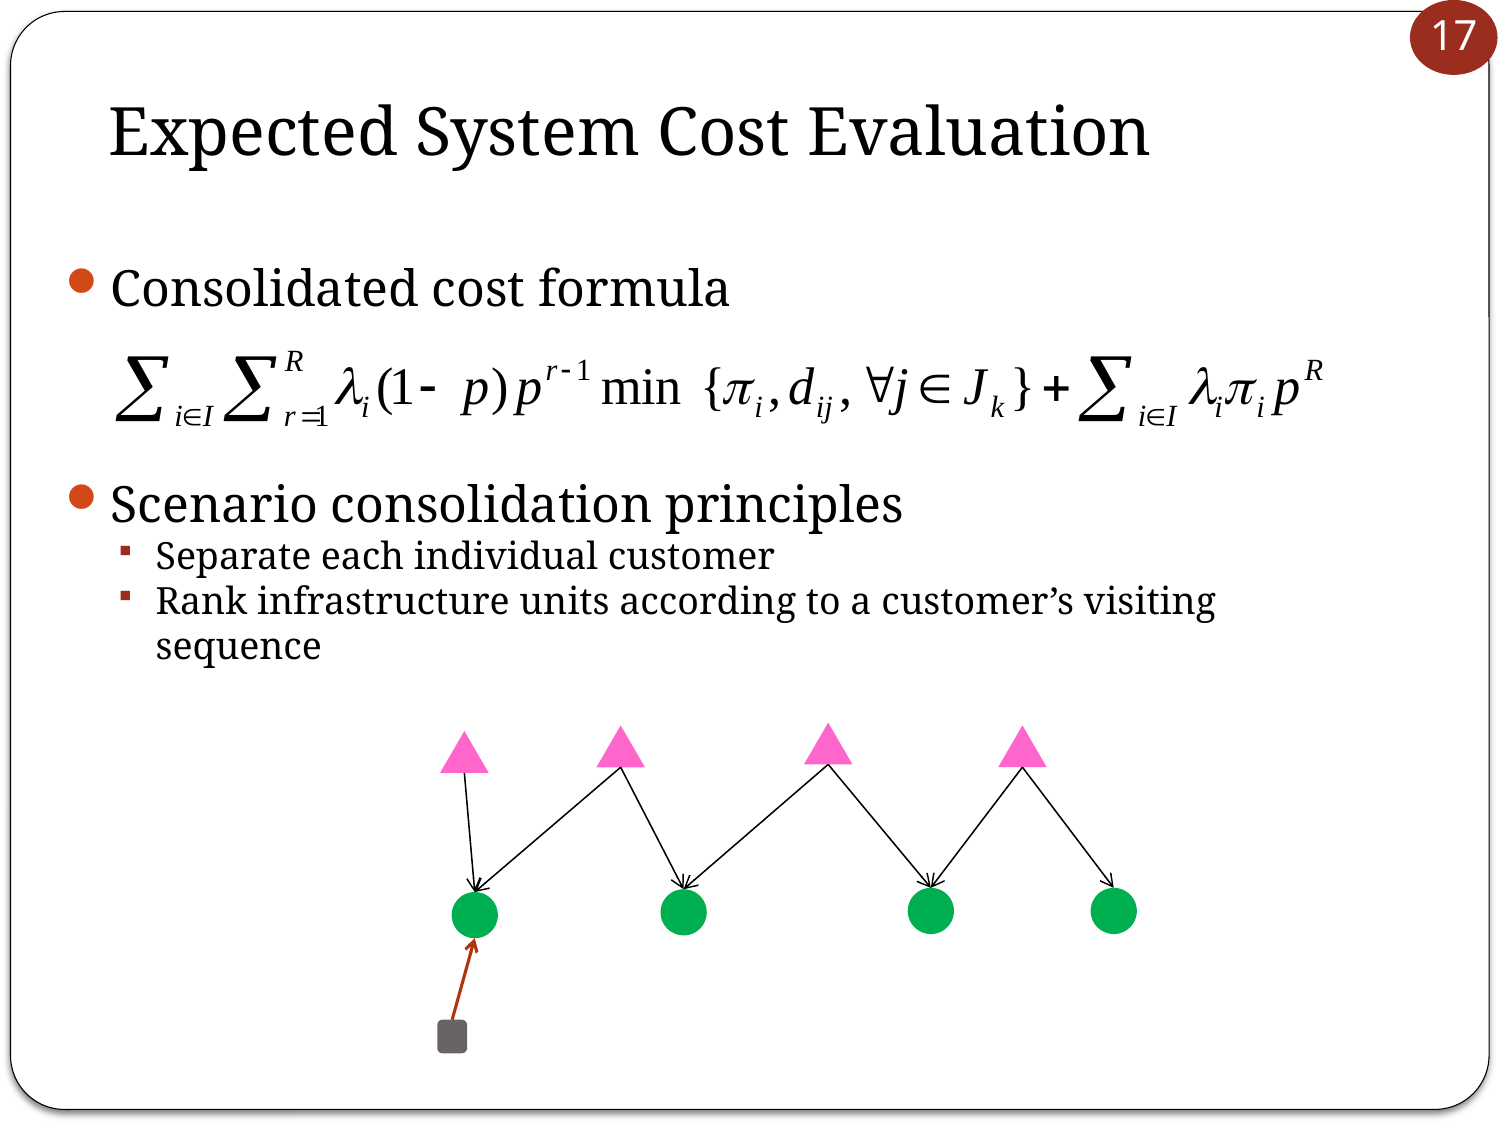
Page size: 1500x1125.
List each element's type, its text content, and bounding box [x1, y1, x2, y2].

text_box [436, 722, 1138, 1054]
title Expected System Cost Evaluation [93, 55, 1369, 184]
text_box Consolidated cost formula Scenario consolidation principles Separate each individual customer Rank infrastructure units according to a customer’s visiting sequence [50, 248, 1326, 1033]
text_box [107, 337, 1341, 440]
